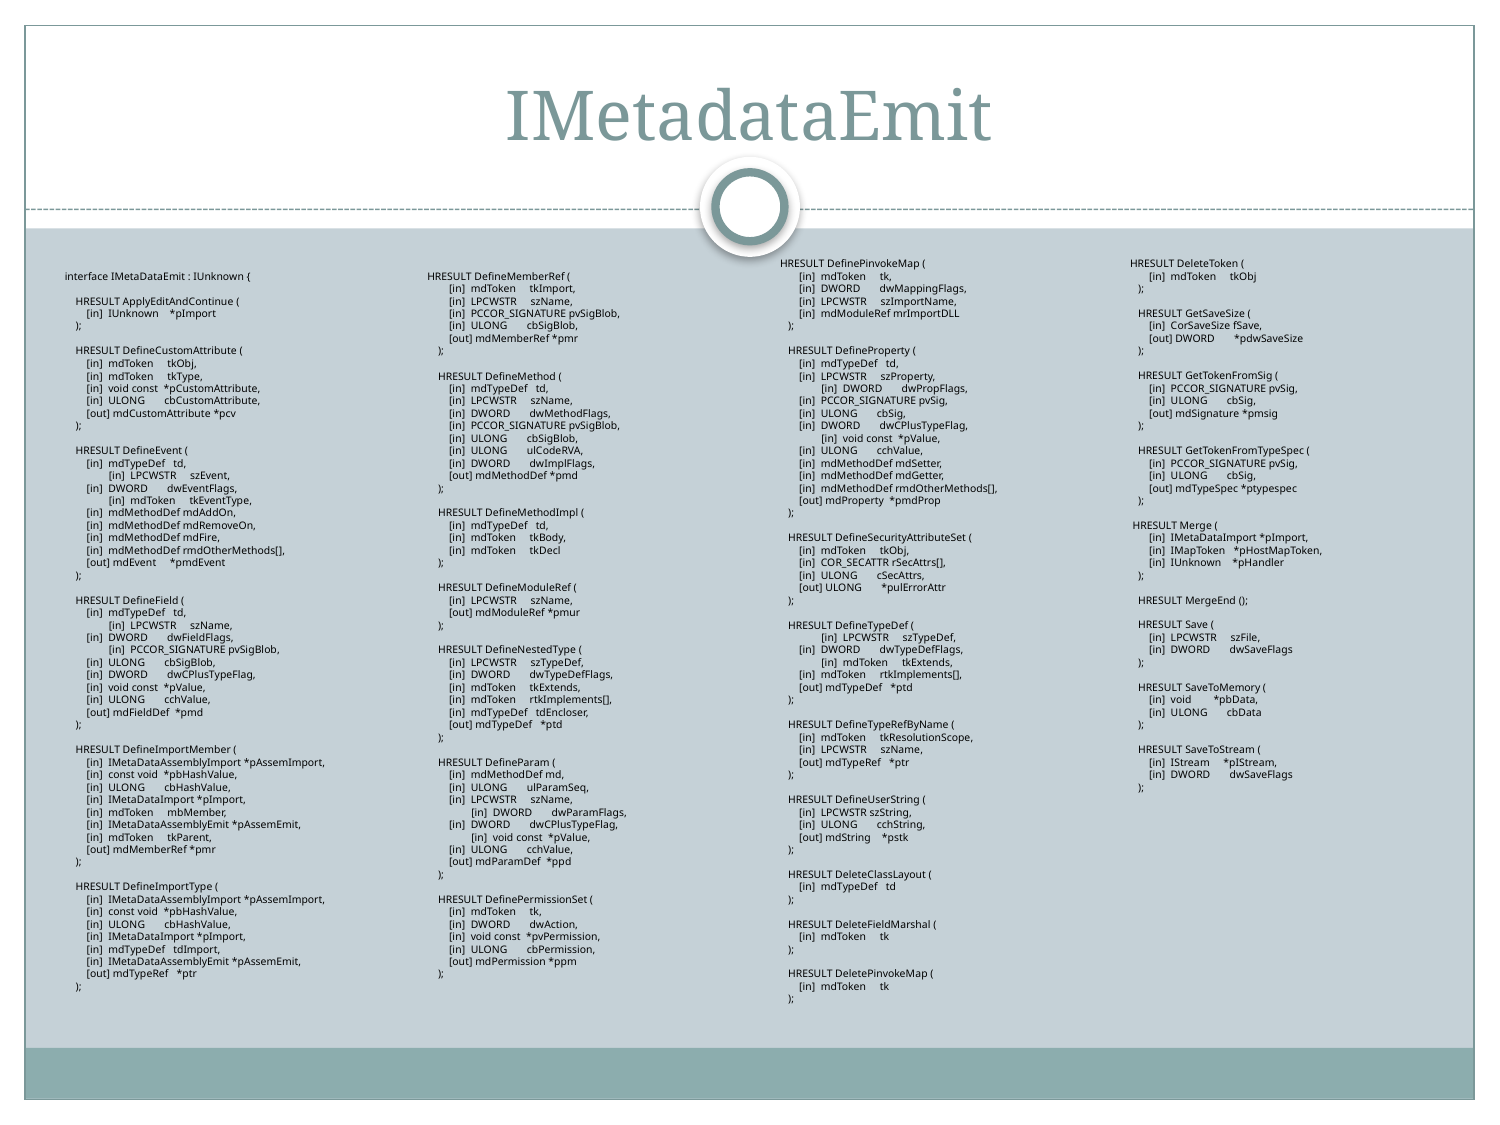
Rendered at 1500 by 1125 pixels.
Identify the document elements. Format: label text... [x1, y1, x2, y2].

text_box HRESULT DeleteToken ( [in] mdToken tkObj ); HRESULT GetSaveSize ( [in] CorSaveSize fSave, [out] DWORD *pdwSaveSize ); HRESULT GetTokenFromSig ( [in] PCCOR_SIGNATURE pvSig, [in] ULONG cbSig, [out] mdSignature *pmsig ); HRESULT GetTokenFromTypeSpec ( [in] PCCOR_SIGNATURE pvSig, [in] ULONG cbSig, [out] mdTypeSpec *ptypespec ); HRESULT Merge ( [in] IMetaDataImport *pImport, [in] IMapToken *pHostMapToken, [in] IUnknown *pHandler ); HRESULT MergeEnd (); HRESULT Save ( [in] LPCWSTR szFile, [in] DWORD dwSaveFlags ); HRESULT SaveToMemory ( [in] void *pbData, [in] ULONG cbData ); HRESULT SaveToStream ( [in] IStream *pIStream, [in] DWORD dwSaveFlags ); [1112, 249, 1425, 813]
text_box HRESULT DefinePinvokeMap ( [in] mdToken tk, [in] DWORD dwMappingFlags, [in] LPCWSTR szImportName, [in] mdModuleRef mrImportDLL ); HRESULT DefineProperty ( [in] mdTypeDef td, [in] LPCWSTR szProperty, [in] DWORD dwPropFlags, [in] PCCOR_SIGNATURE pvSig, [in] ULONG cbSig, [in] DWORD dwCPlusTypeFlag, [in] void const *pValue, [in] ULONG cchValue, [in] mdMethodDef mdSetter, [in] mdMethodDef mdGetter, [in] mdMethodDef rmdOtherMethods[], [out] mdProperty *pmdProp ); HRESULT DefineSecurityAttributeSet ( [in] mdToken tkObj, [in] COR_SECATTR rSecAttrs[], [in] ULONG cSecAttrs, [out] ULONG *pulErrorAttr ); HRESULT DefineTypeDef ( [in] LPCWSTR szTypeDef, [in] DWORD dwTypeDefFlags, [in] mdToken tkExtends, [in] mdToken rtkImplements[], [out] mdTypeDef *ptd ); HRESULT DefineTypeRefByName ( [in] mdToken tkResolutionScope, [in] LPCWSTR szName, [out] mdTypeRef *ptr ); HRESULT DefineUserString ( [in] LPCWSTR szString, [in] ULONG cchString, [out] mdString *pstk ); HRESULT DeleteClassLayout ( [in] mdTypeDef td ); HRESULT DeleteFieldMarshal ( [in] mdToken tk ); HRESULT DeletePinvokeMap ( [in] mdToken tk ); [762, 249, 1075, 1025]
text_box interface IMetaDataEmit : IUnknown { HRESULT ApplyEditAndContinue ( [in] IUnknown *pImport ); HRESULT DefineCustomAttribute ( [in] mdToken tkObj, [in] mdToken tkType, [in] void const *pCustomAttribute, [in] ULONG cbCustomAttribute, [out] mdCustomAttribute *pcv ); HRESULT DefineEvent ( [in] mdTypeDef td, [in] LPCWSTR szEvent, [in] DWORD dwEventFlags, [in] mdToken tkEventType, [in] mdMethodDef mdAddOn, [in] mdMethodDef mdRemoveOn, [in] mdMethodDef mdFire, [in] mdMethodDef rmdOtherMethods[], [out] mdEvent *pmdEvent ); HRESULT DefineField ( [in] mdTypeDef td, [in] LPCWSTR szName, [in] DWORD dwFieldFlags, [in] PCCOR_SIGNATURE pvSigBlob, [in] ULONG cbSigBlob, [in] DWORD dwCPlusTypeFlag, [in] void const *pValue, [in] ULONG cchValue, [out] mdFieldDef *pmd ); HRESULT DefineImportMember ( [in] IMetaDataAssemblyImport *pAssemImport, [in] const void *pbHashValue, [in] ULONG cbHashValue, [in] IMetaDataImport *pImport, [in] mdToken mbMember, [in] IMetaDataAssemblyEmit *pAssemEmit, [in] mdToken tkParent, [out] mdMemberRef *pmr ); HRESULT DefineImportType ( [in] IMetaDataAssemblyImport *pAssemImport, [in] const void *pbHashValue, [in] ULONG cbHashValue, [in] IMetaDataImport *pImport, [in] mdTypeDef tdImport, [in] IMetaDataAssemblyEmit *pAssemEmit, [out] mdTypeRef *ptr ); [49, 262, 363, 1000]
title IMetadataEmit [49, 37, 1450, 162]
text_box HRESULT DefineMemberRef ( [in] mdToken tkImport, [in] LPCWSTR szName, [in] PCCOR_SIGNATURE pvSigBlob, [in] ULONG cbSigBlob, [out] mdMemberRef *pmr ); HRESULT DefineMethod ( [in] mdTypeDef td, [in] LPCWSTR szName, [in] DWORD dwMethodFlags, [in] PCCOR_SIGNATURE pvSigBlob, [in] ULONG cbSigBlob, [in] ULONG ulCodeRVA, [in] DWORD dwImplFlags, [out] mdMethodDef *pmd ); HRESULT DefineMethodImpl ( [in] mdTypeDef td, [in] mdToken tkBody, [in] mdToken tkDecl ); HRESULT DefineModuleRef ( [in] LPCWSTR szName, [out] mdModuleRef *pmur ); HRESULT DefineNestedType ( [in] LPCWSTR szTypeDef, [in] DWORD dwTypeDefFlags, [in] mdToken tkExtends, [in] mdToken rtkImplements[], [in] mdTypeDef tdEncloser, [out] mdTypeDef *ptd ); HRESULT DefineParam ( [in] mdMethodDef md, [in] ULONG ulParamSeq, [in] LPCWSTR szName, [in] DWORD dwParamFlags, [in] DWORD dwCPlusTypeFlag, [in] void const *pValue, [in] ULONG cchValue, [out] mdParamDef *ppd ); HRESULT DefinePermissionSet ( [in] mdToken tk, [in] DWORD dwAction, [in] void const *pvPermission, [in] ULONG cbPermission, [out] mdPermission *ppm ); [412, 262, 725, 1000]
